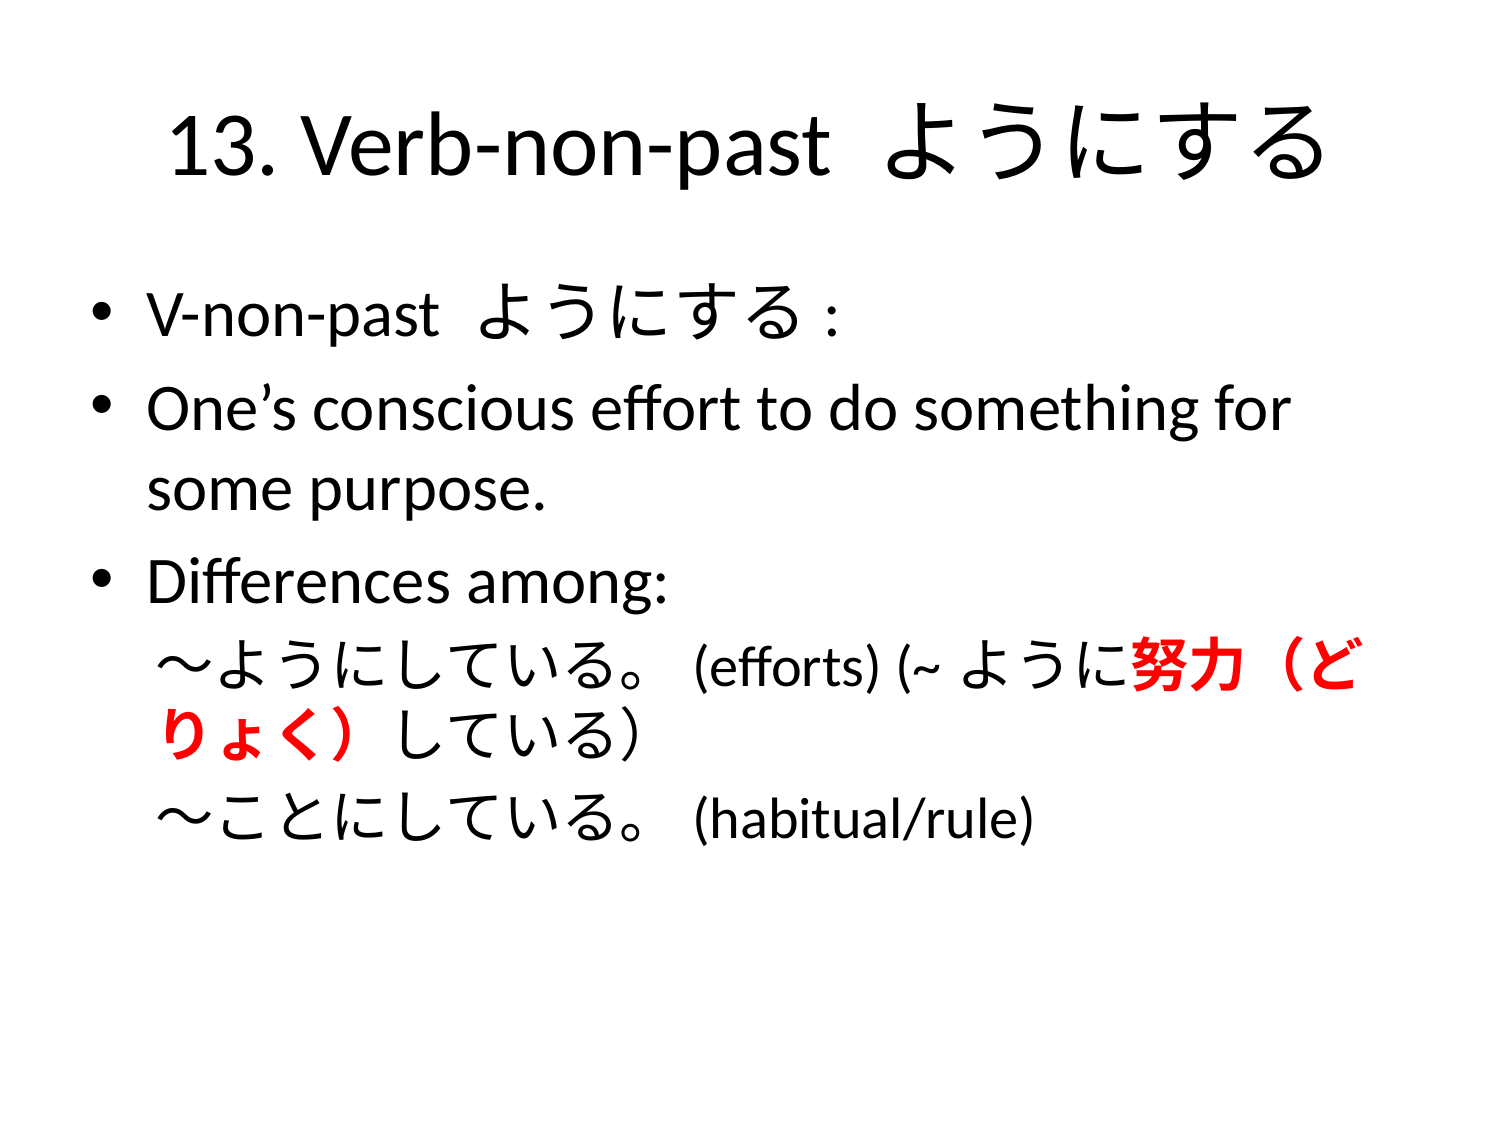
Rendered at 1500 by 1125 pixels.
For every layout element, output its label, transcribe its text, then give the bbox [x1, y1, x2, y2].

list V-non-past ようにする: One’s conscious effort to do something for some purpose. Differences among: 〜ようにしている。(efforts) (~ように努力（どりょく）している） 〜ことにしている。(habitual/rule) [75, 262, 1425, 1005]
title 13. Verb-non-past ようにする [75, 45, 1425, 233]
